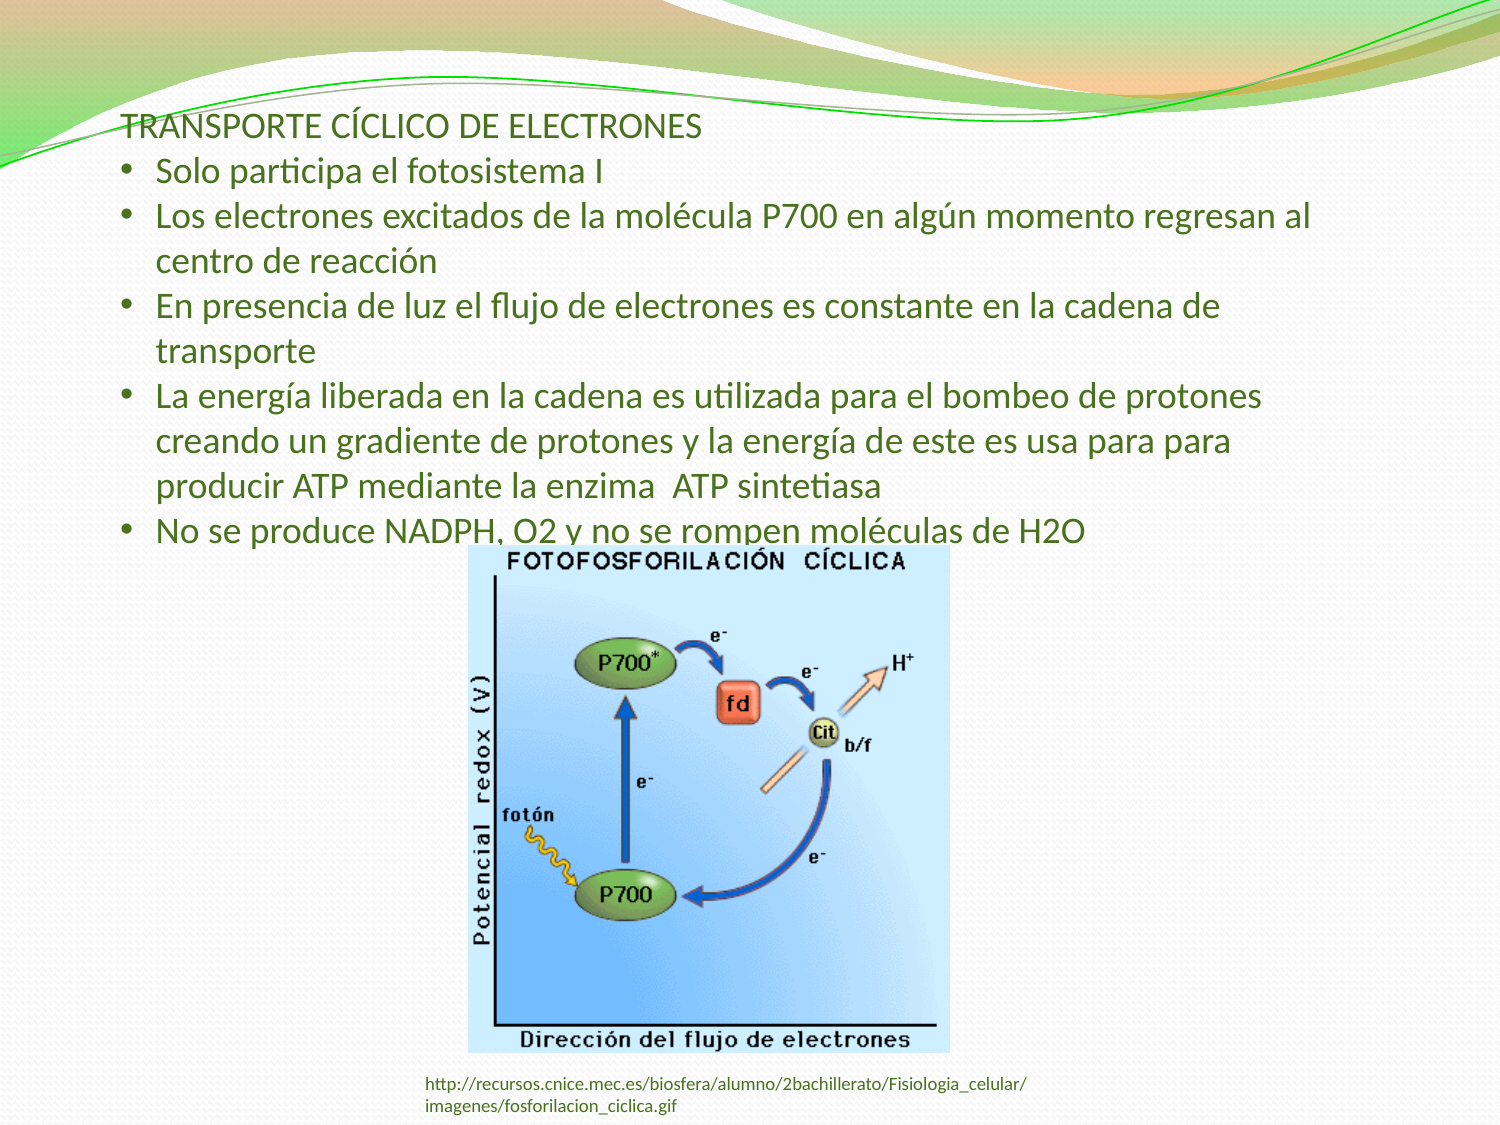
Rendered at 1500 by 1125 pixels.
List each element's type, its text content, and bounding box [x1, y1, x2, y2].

text_box TRANSPORTE CÍCLICO DE ELECTRONES Solo participa el fotosistema I Los electrones excitados de la molécula P700 en algún momento regresan al centro de reacción En presencia de luz el flujo de electrones es constante en la cadena de transporte La energía liberada en la cadena es utilizada para el bombeo de protones creando un gradiente de protones y la energía de este es usa para para producir ATP mediante la enzima ATP sintetiasa No se produce NADPH, O2 y no se rompen moléculas de H2O [105, 93, 1360, 604]
picture [468, 545, 950, 1053]
text_box http://recursos.cnice.mec.es/biosfera/alumno/2bachillerato/Fisiologia_celular/imagenes/fosforilacion_ciclica.gif [410, 1064, 1125, 1124]
